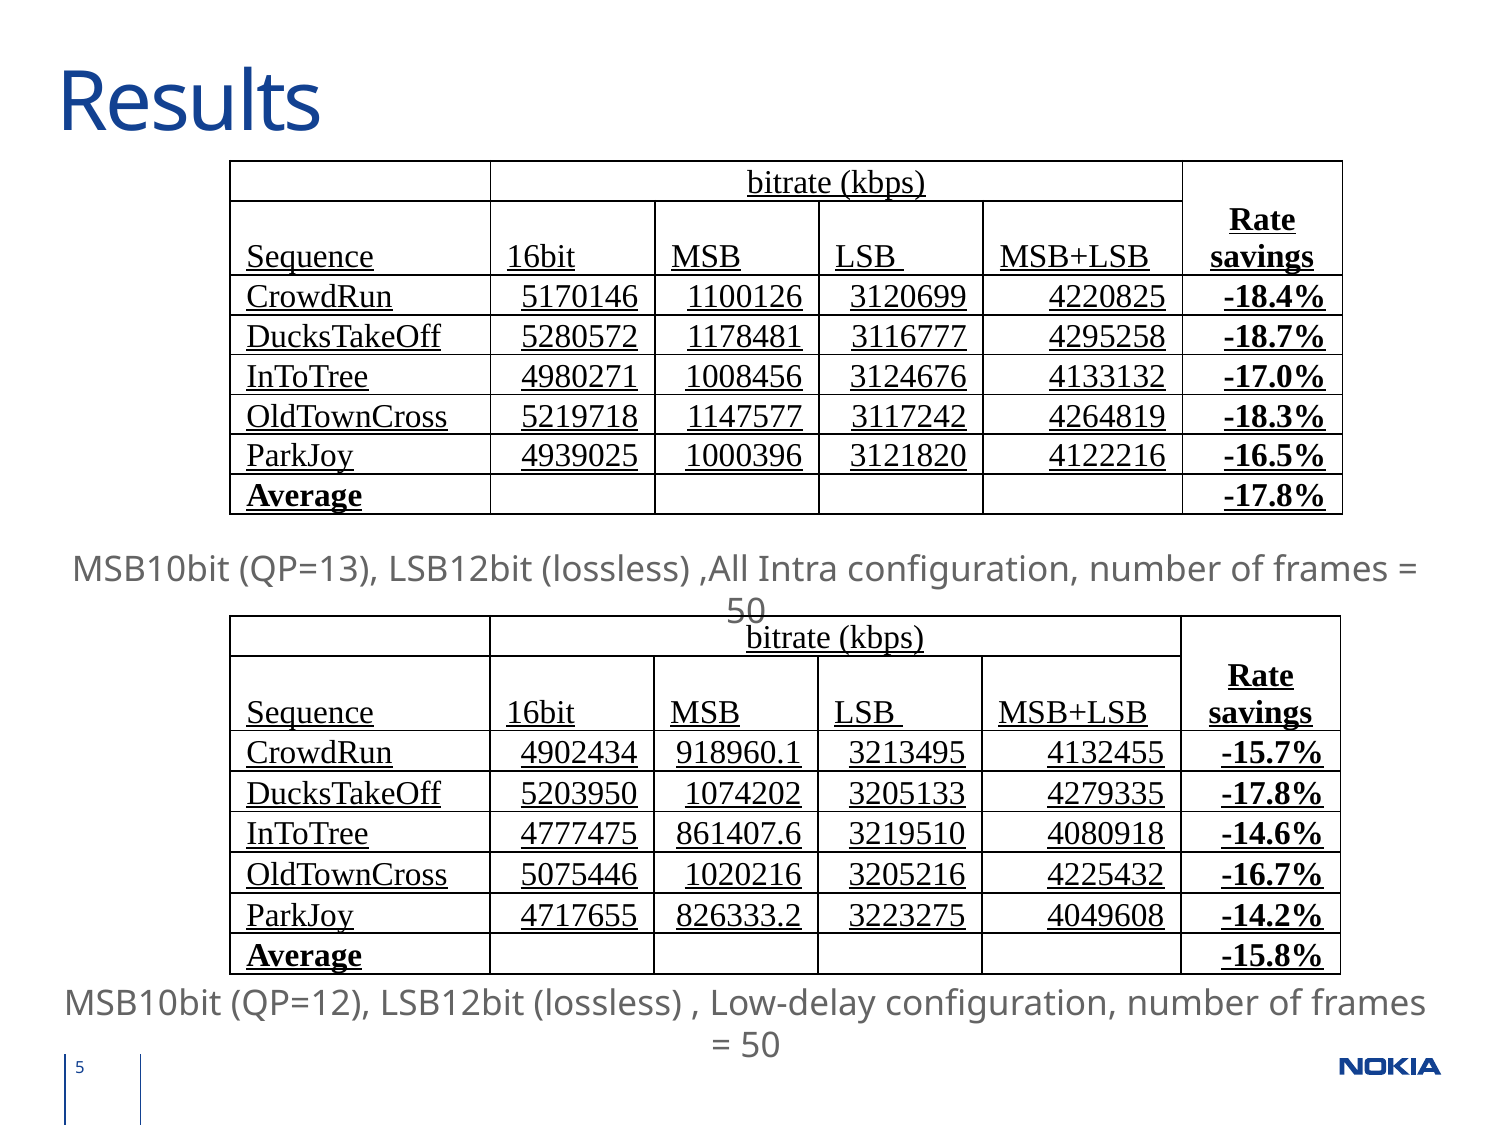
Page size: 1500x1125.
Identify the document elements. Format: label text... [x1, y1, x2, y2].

table_cell 1147577 [656, 395, 818, 433]
table_cell 826333.2 [655, 894, 817, 932]
table_cell 3223275 [819, 894, 981, 932]
table_cell 3116777 [820, 316, 982, 354]
table_cell 3117242 [820, 395, 982, 433]
table_cell InToTree [231, 812, 489, 851]
table_cell -16.5% [1183, 435, 1342, 473]
table_cell 4133132 [984, 355, 1182, 394]
table_cell 918960.1 [655, 731, 817, 770]
table_cell [655, 934, 817, 973]
table_cell 3205133 [819, 772, 981, 811]
table_cell LSB [820, 202, 982, 274]
table_cell [983, 934, 1180, 973]
table_cell -18.4% [1183, 276, 1342, 314]
table_cell 4220825 [984, 276, 1182, 314]
table_cell 3124676 [820, 355, 982, 394]
list MSB10bit (QP=13), LSB12bit (lossless) ,All Intra configuration, number of frames = 50 MSB10bit (QP=12), LSB12bit (lossless) , Low-delay configuration, number of frames = 50 [56, 196, 1436, 1071]
table_cell 4939025 [491, 435, 654, 473]
table_cell 5219718 [491, 395, 654, 433]
table_cell 4049608 [983, 894, 1180, 932]
table_cell 3120699 [820, 276, 982, 314]
table_cell -15.8% [1182, 934, 1340, 973]
table_cell 3219510 [819, 812, 981, 851]
table_cell -18.3% [1183, 395, 1342, 433]
table_cell 1100126 [656, 276, 818, 314]
table_header Rate savings [1183, 162, 1342, 274]
table_cell 4902434 [491, 731, 653, 770]
table_cell [491, 475, 654, 513]
table_cell 5170146 [491, 276, 654, 314]
table_cell -16.7% [1182, 853, 1340, 892]
table_cell MSB+LSB [983, 657, 1180, 730]
table_cell -15.7% [1182, 731, 1340, 770]
table_cell 4980271 [491, 355, 654, 394]
table_cell MSB [656, 202, 818, 274]
table_header bitrate (kbps) [491, 617, 1180, 655]
table_cell Sequence [231, 202, 490, 274]
table_cell 16bit [491, 202, 654, 274]
table_cell 4717655 [491, 894, 653, 932]
table_cell 1008456 [656, 355, 818, 394]
table_cell 5203950 [491, 772, 653, 811]
title Results [56, 47, 1433, 149]
table_cell 4122216 [984, 435, 1182, 473]
table_cell -17.0% [1183, 355, 1342, 394]
table_cell [491, 934, 653, 973]
table_cell 1178481 [656, 316, 818, 354]
table_header [231, 162, 490, 200]
table_header bitrate (kbps) [491, 162, 1182, 200]
table_cell Average [231, 934, 489, 973]
table_cell 4264819 [984, 395, 1182, 433]
table_cell MSB [655, 657, 817, 730]
table_cell ParkJoy [231, 894, 489, 932]
table_cell [820, 475, 982, 513]
table_cell 16bit [491, 657, 653, 730]
table_cell -17.8% [1183, 475, 1342, 513]
table_cell InToTree [231, 355, 490, 394]
table_cell OldTownCross [231, 395, 490, 433]
table_cell 4225432 [983, 853, 1180, 892]
table_cell ParkJoy [231, 435, 490, 473]
table_cell 4080918 [983, 812, 1180, 851]
table_cell 1000396 [656, 435, 818, 473]
table_cell CrowdRun [231, 276, 490, 314]
table_header [231, 617, 489, 655]
table_cell -14.2% [1182, 894, 1340, 932]
table_cell Sequence [231, 657, 489, 730]
table_cell [984, 475, 1182, 513]
table_cell Average [231, 475, 490, 513]
table_cell 4777475 [491, 812, 653, 851]
table_cell DucksTakeOff [231, 772, 489, 811]
table_cell 861407.6 [655, 812, 817, 851]
table_cell MSB+LSB [984, 202, 1182, 274]
table_cell 3205216 [819, 853, 981, 892]
slide_number 5 [75, 1071, 124, 1079]
table_cell [656, 475, 818, 513]
table_cell 3121820 [820, 435, 982, 473]
table_cell 5280572 [491, 316, 654, 354]
table_cell 1020216 [655, 853, 817, 892]
table_cell 3213495 [819, 731, 981, 770]
table_cell LSB [819, 657, 981, 730]
table_cell OldTownCross [231, 853, 489, 892]
table_cell [819, 934, 981, 973]
table_cell 5075446 [491, 853, 653, 892]
table_cell 4295258 [984, 316, 1182, 354]
table_cell DucksTakeOff [231, 316, 490, 354]
table_cell 4279335 [983, 772, 1180, 811]
table_cell 4132455 [983, 731, 1180, 770]
table_cell CrowdRun [231, 731, 489, 770]
table_cell -18.7% [1183, 316, 1342, 354]
table_header Rate savings [1182, 617, 1340, 730]
table_cell -17.8% [1182, 772, 1340, 811]
table_cell -14.6% [1182, 812, 1340, 851]
table_cell 1074202 [655, 772, 817, 811]
